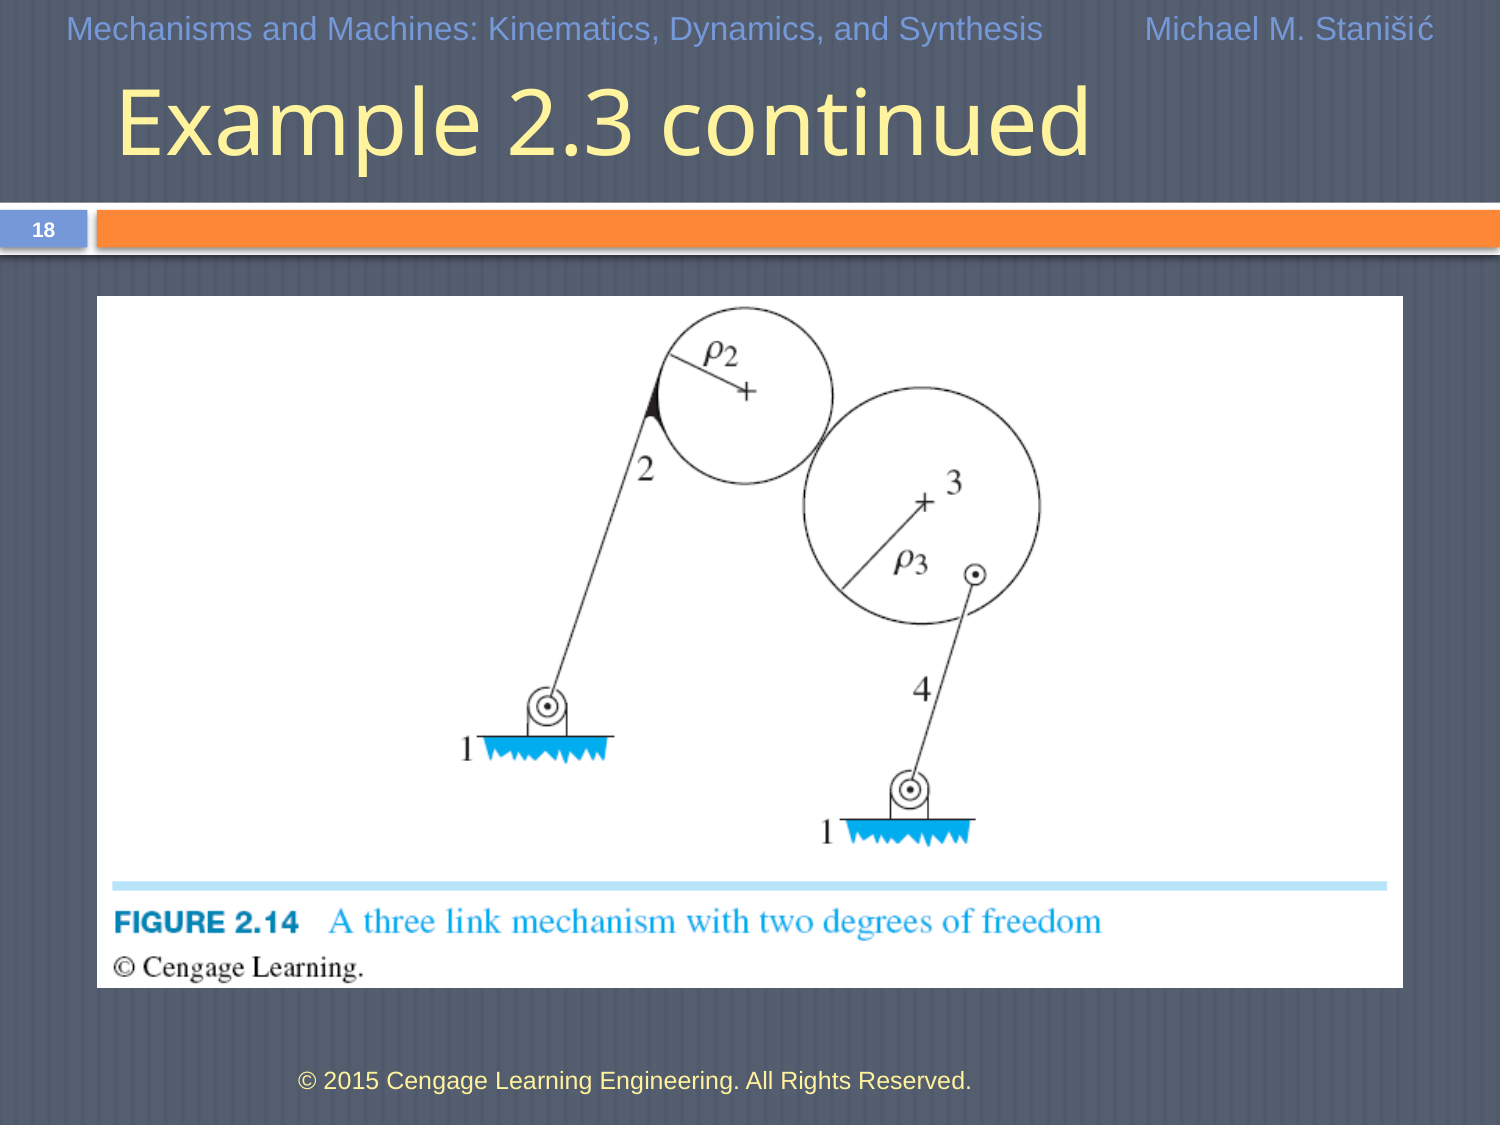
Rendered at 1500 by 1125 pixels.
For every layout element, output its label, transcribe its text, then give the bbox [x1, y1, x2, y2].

slide_number 18 [0, 208, 88, 249]
picture [97, 296, 1403, 988]
title Example 2.3 continued [99, 55, 1438, 201]
footer © 2015 Cengage Learning Engineering. All Rights Reserved. [106, 1050, 996, 1110]
text_box Mechanisms and Machines: Kinematics, Dynamics, and Synthesis Michael M. Stanišić [0, 0, 1500, 55]
